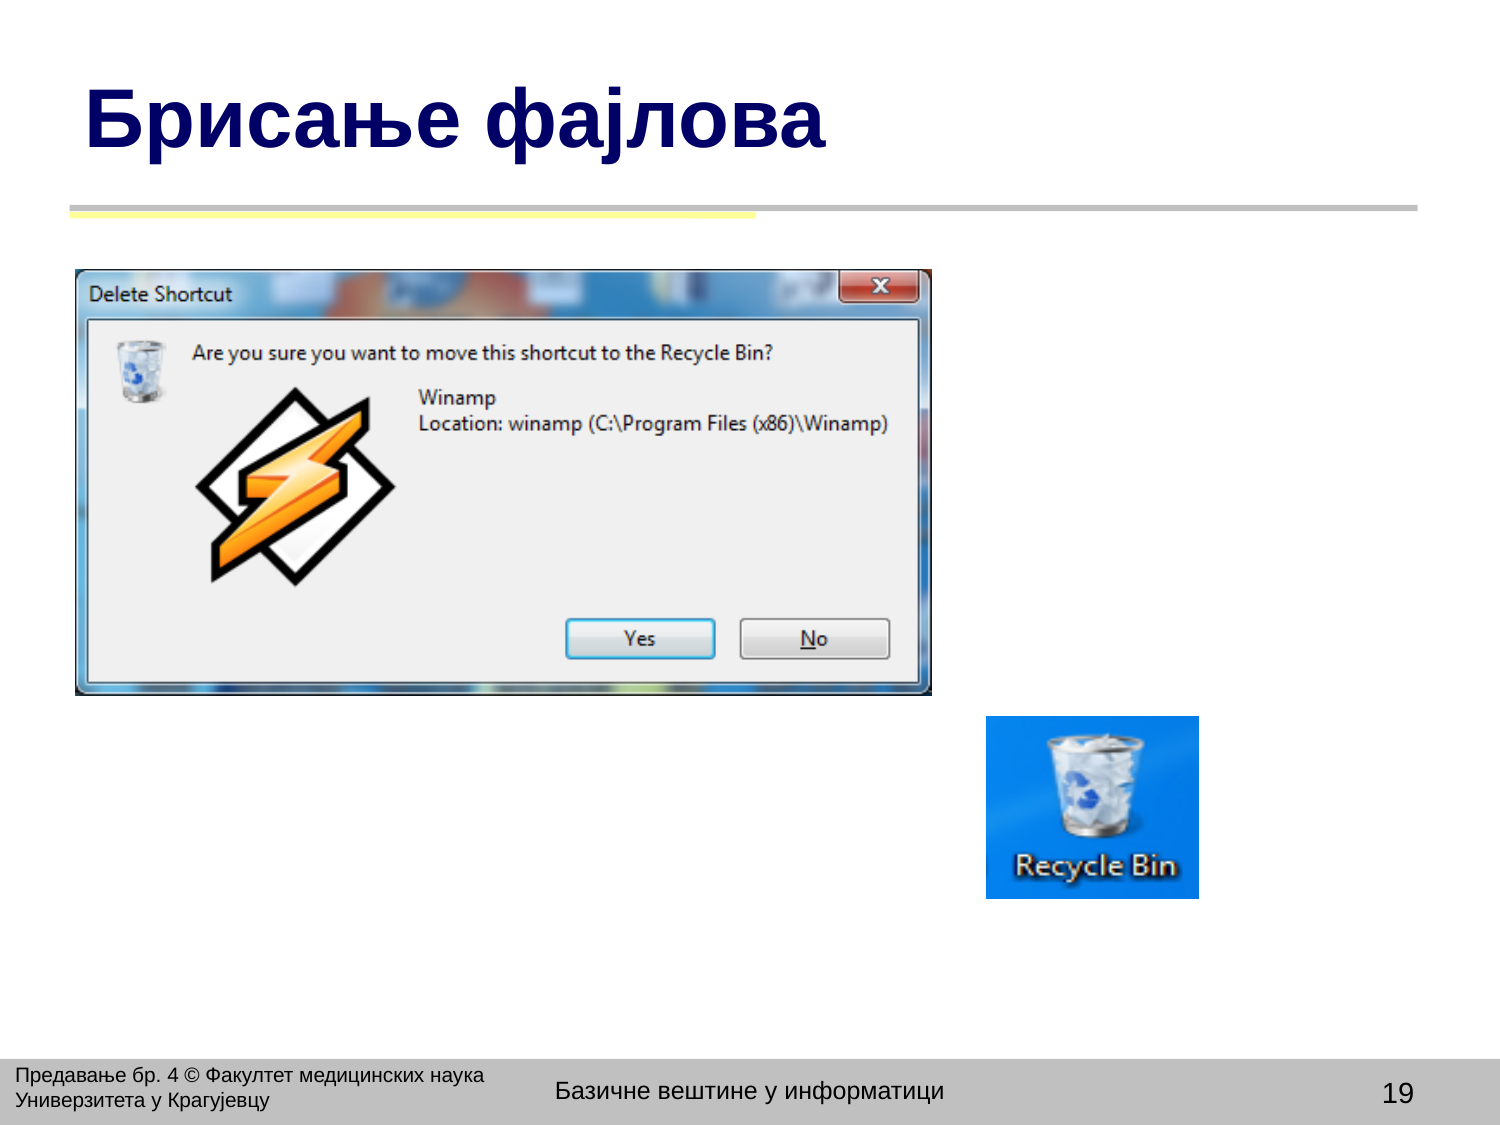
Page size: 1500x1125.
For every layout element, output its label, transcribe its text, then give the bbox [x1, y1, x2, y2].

slide_number Предавање бр. 4 © Факултет медицинских наука Универзитета у Крагујевцу [0, 1053, 617, 1108]
title Брисање фајлова [69, 19, 1426, 208]
picture [74, 269, 932, 696]
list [985, 715, 1200, 899]
footer Базичне вештине у информатици [512, 1066, 988, 1125]
slide_number 19 [1079, 1066, 1430, 1125]
